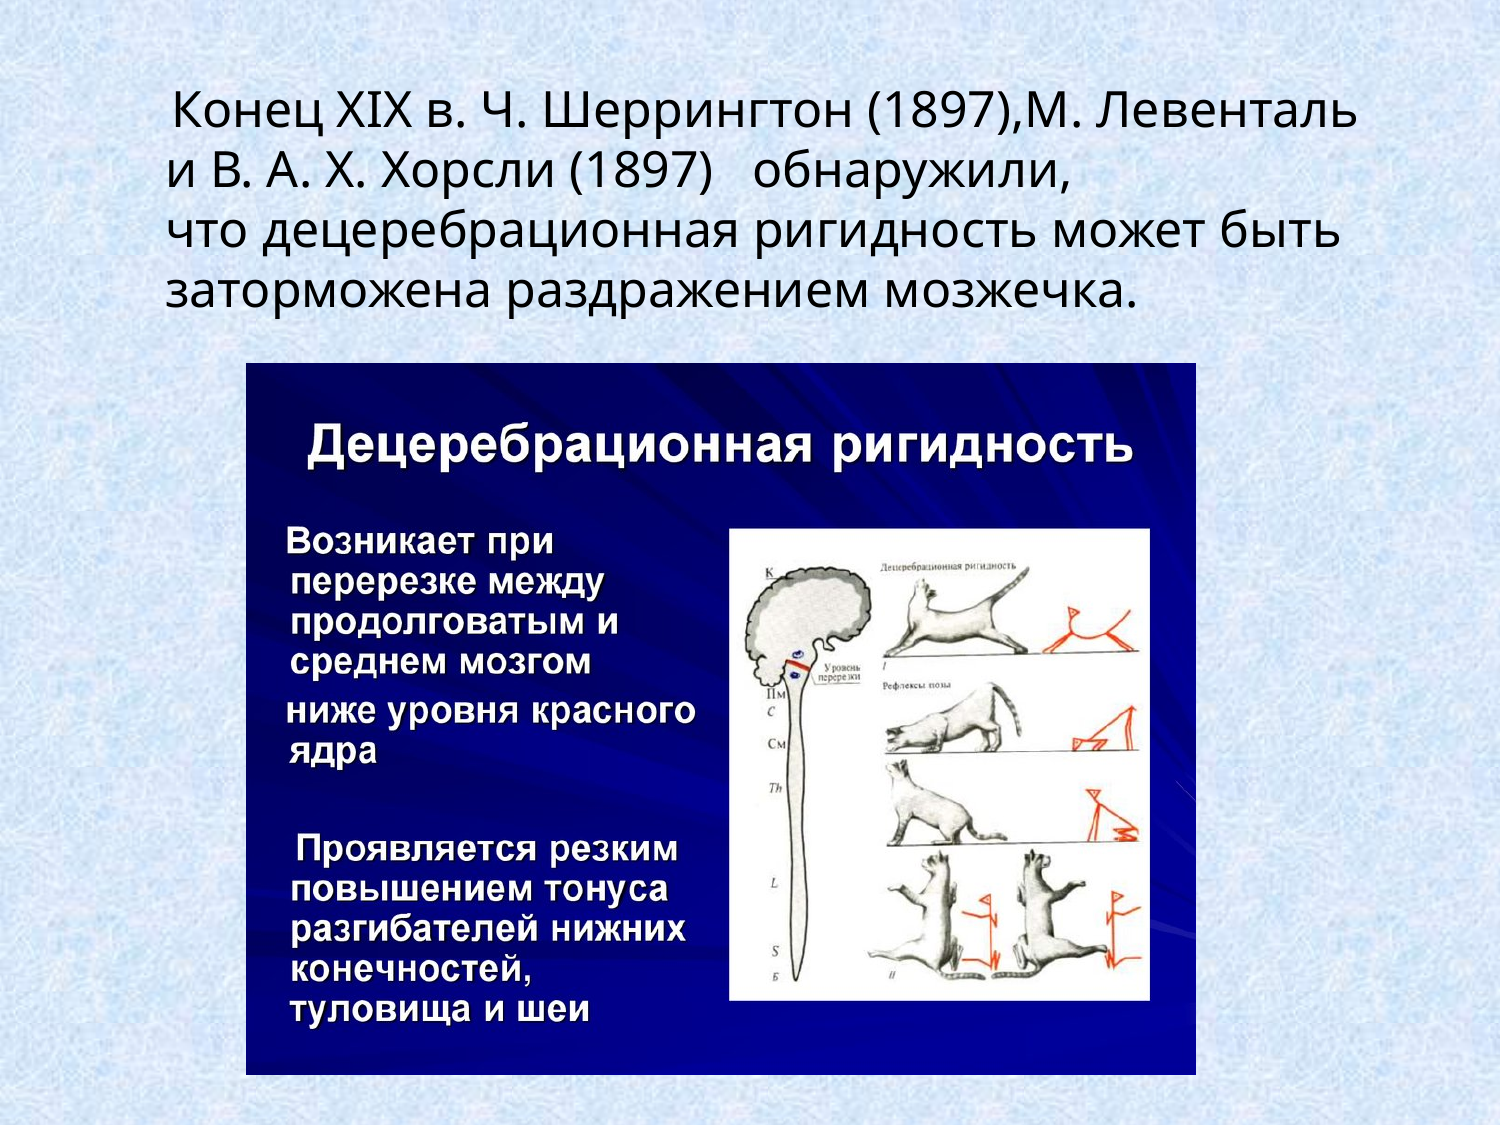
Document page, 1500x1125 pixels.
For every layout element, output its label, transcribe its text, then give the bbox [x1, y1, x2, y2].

picture [0, 0, 1500, 1125]
list Конец XIX в. Ч. Шеррингтон (1897),М. Левенталь и В. А. Х. Хорсли (1897) обнаружили, что децеребрационная ригидность может быть заторможена раздражением мозжечка. [93, 70, 1395, 856]
